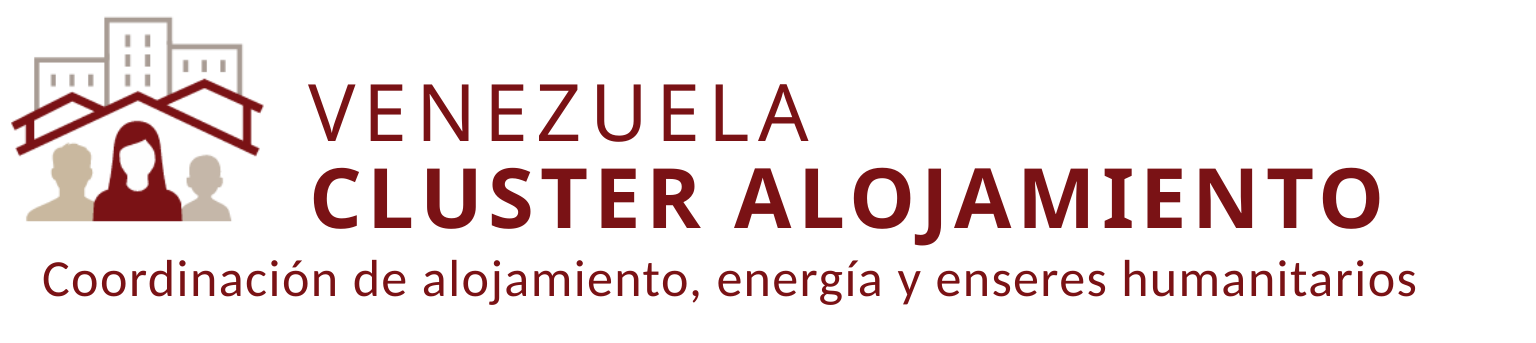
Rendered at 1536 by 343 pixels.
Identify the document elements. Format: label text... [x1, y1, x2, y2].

picture [2, 0, 270, 232]
text_box Coordinación de alojamiento, energía y enseres humanitarios [27, 236, 1435, 315]
text_box VENEZUELA [293, 54, 1164, 165]
text_box CLUSTER ALOJAMIENTO [294, 138, 1504, 253]
